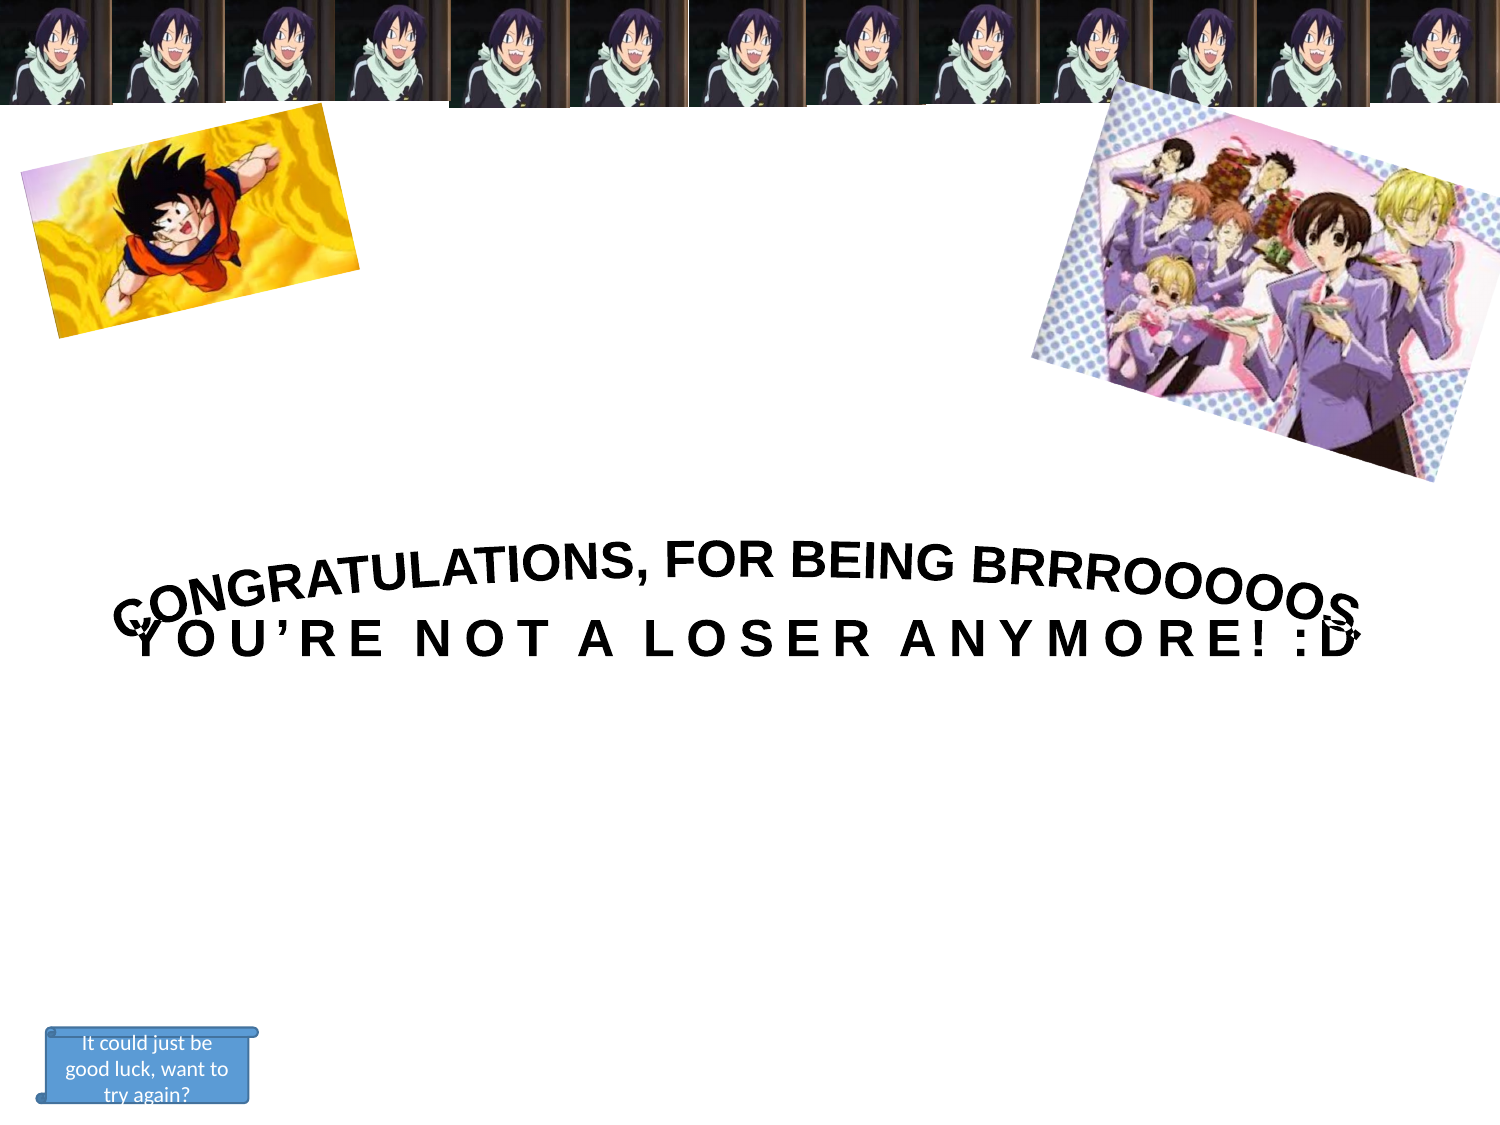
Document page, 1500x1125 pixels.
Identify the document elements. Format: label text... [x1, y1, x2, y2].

text_box It could just be good luck, want to try again? [35, 1026, 259, 1105]
picture [21, 103, 359, 338]
title [257, 170, 1500, 563]
picture [0, 0, 1500, 482]
